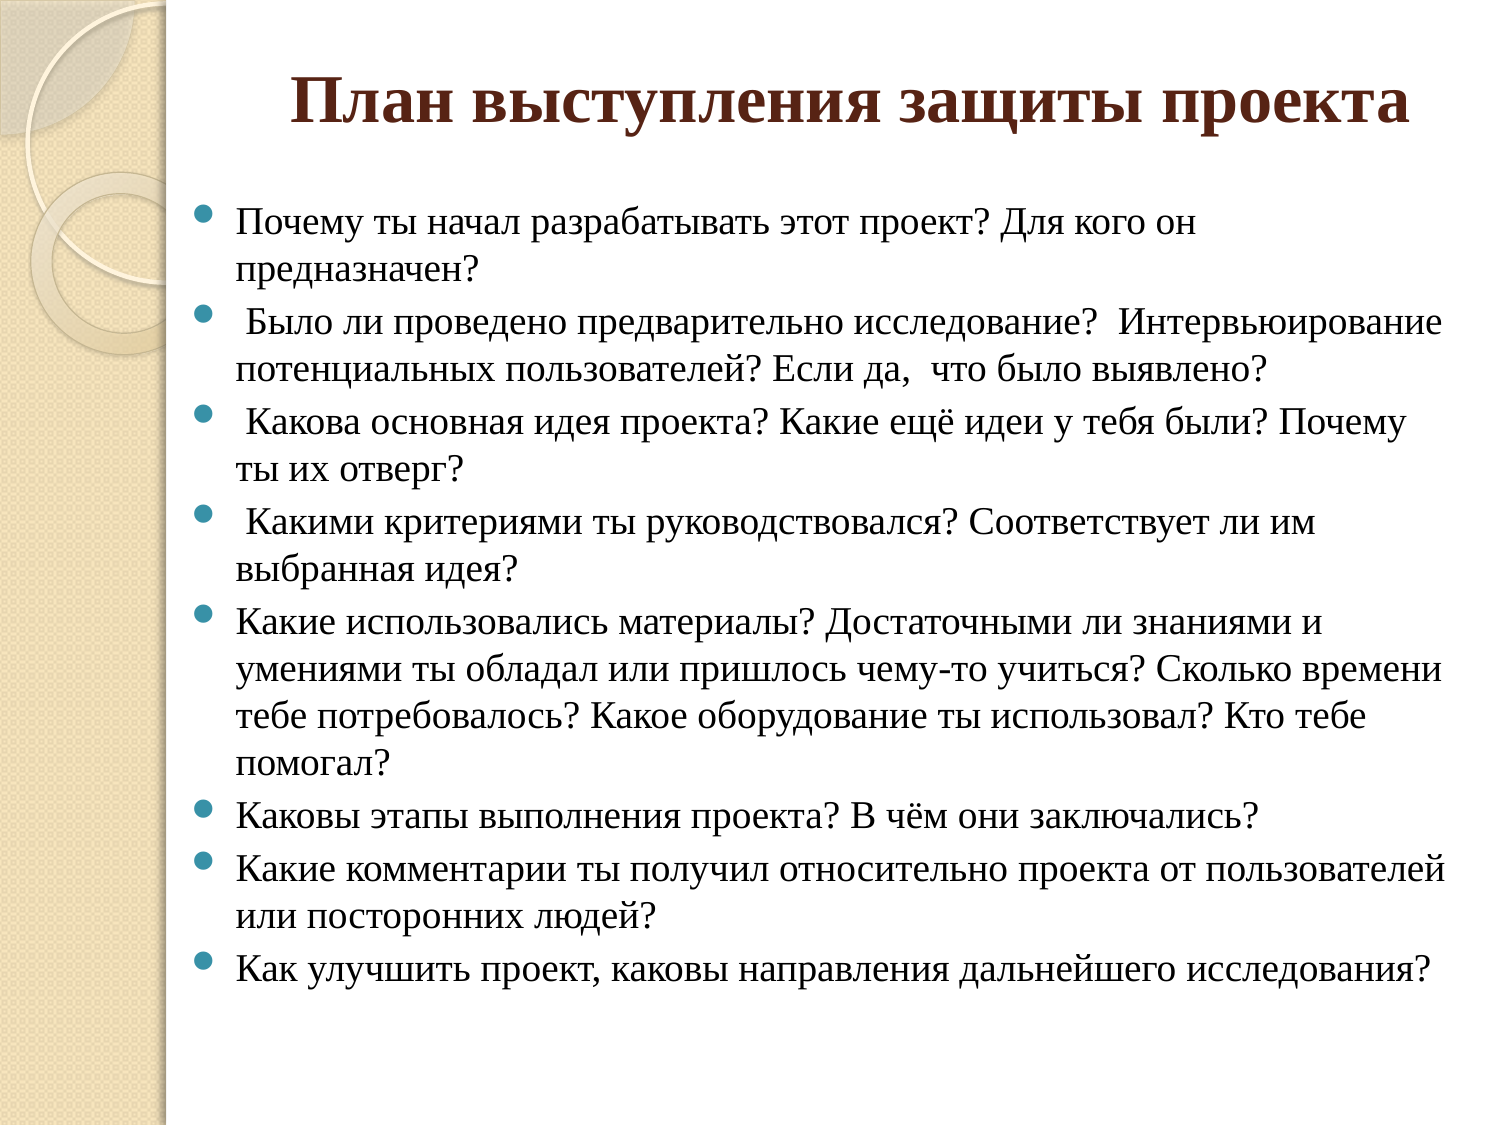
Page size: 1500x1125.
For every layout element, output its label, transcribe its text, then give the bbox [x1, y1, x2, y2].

list Почему ты начал разрабатывать этот проект? Для кого он предназначен? Было ли проведено предварительно исследование? Интервьюирование потенциальных пользователей? Если да, что было выявлено? Какова основная идея проекта? Какие ещё идеи у тебя были? Почему ты их отверг? Какими критериями ты руководствовался? Соответствует ли им выбранная идея? Какие использовались материалы? Достаточными ли знаниями и умениями ты обладал или пришлось чему-то учиться? Сколько времени тебе потребовалось? Какое оборудование ты использовал? Кто тебе помогал? Каковы этапы выполнения проекта? В чём они заключались? Какие комментарии ты получил относительно проекта от пользователей или посторонних людей? Как улучшить проект, каковы направления дальнейшего исследования? [164, 187, 1466, 1079]
title План выступления защиты проекта [235, 45, 1466, 187]
